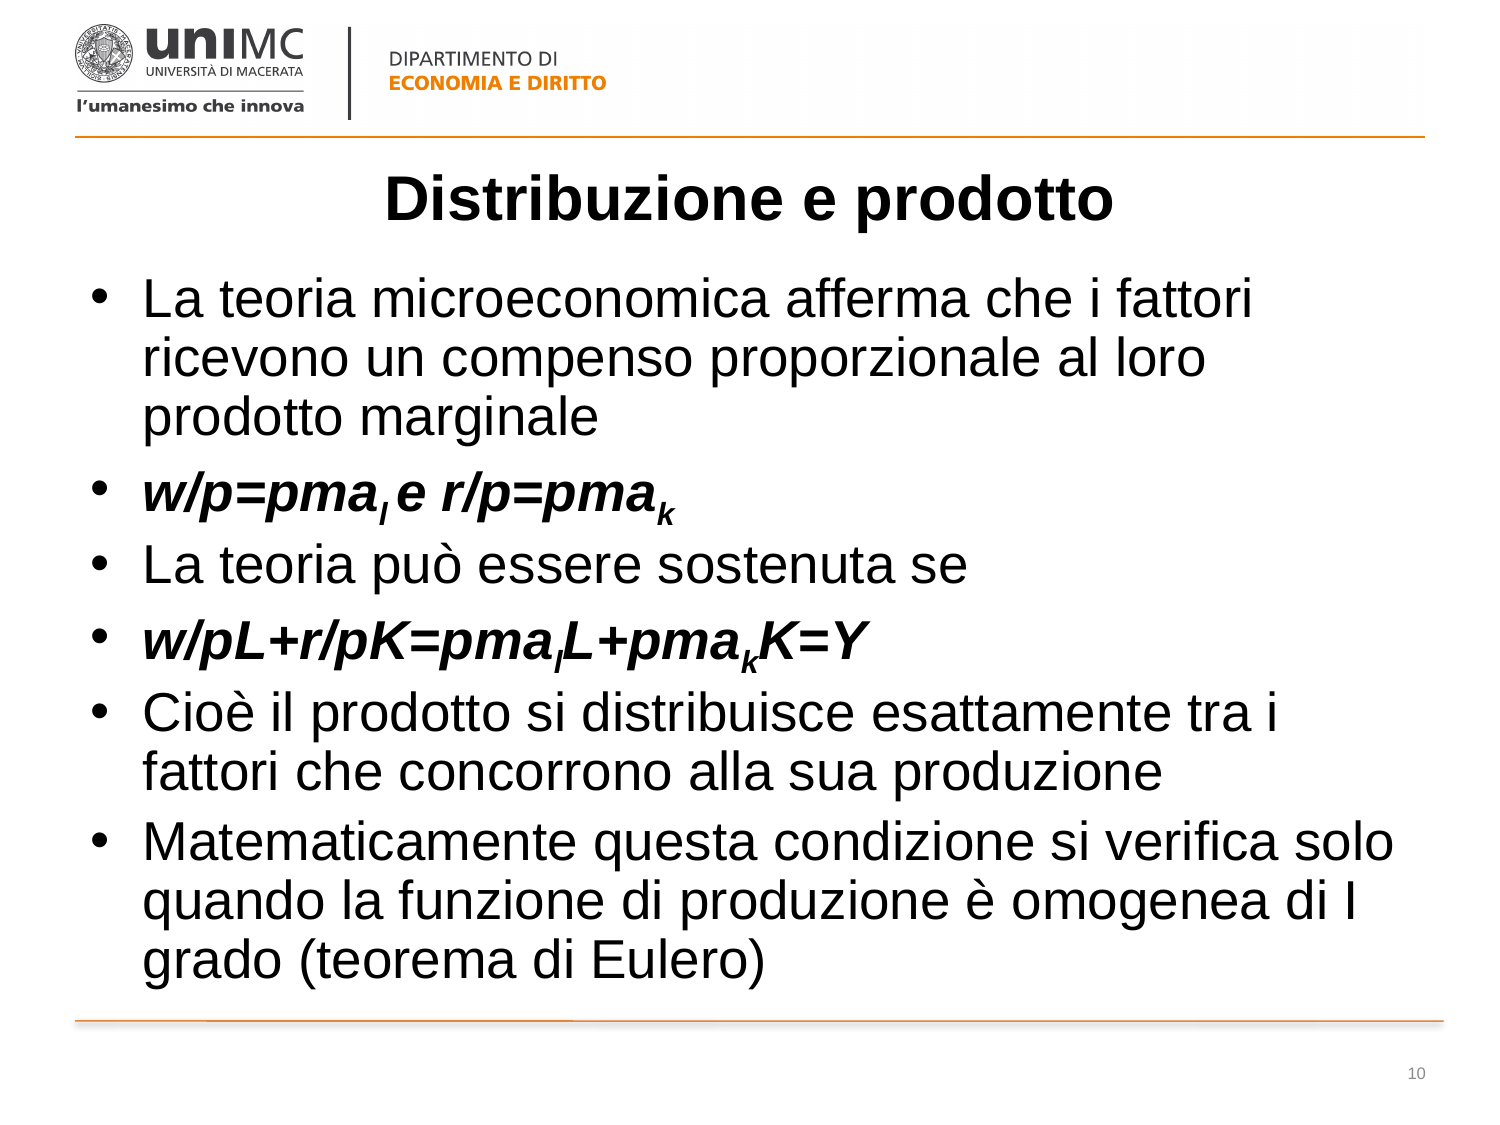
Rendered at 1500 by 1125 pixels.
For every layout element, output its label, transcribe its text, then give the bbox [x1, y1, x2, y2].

list La teoria microeconomica afferma che i fattori ricevono un compenso proporzionale al loro prodotto marginale w/p=pmal e r/p=pmak La teoria può essere sostenuta se w/pL+r/pK=pmalL+pmakK=Y Cioè il prodotto si distribuisce esattamente tra i fattori che concorrono alla sua produzione Matematicamente questa condizione si verifica solo quando la funzione di produzione è omogenea di I grado (teorema di Eulero) [75, 262, 1425, 1005]
slide_number 10 [1091, 1042, 1442, 1103]
picture [75, 24, 1425, 138]
title Distribuzione e prodotto [75, 149, 1425, 241]
